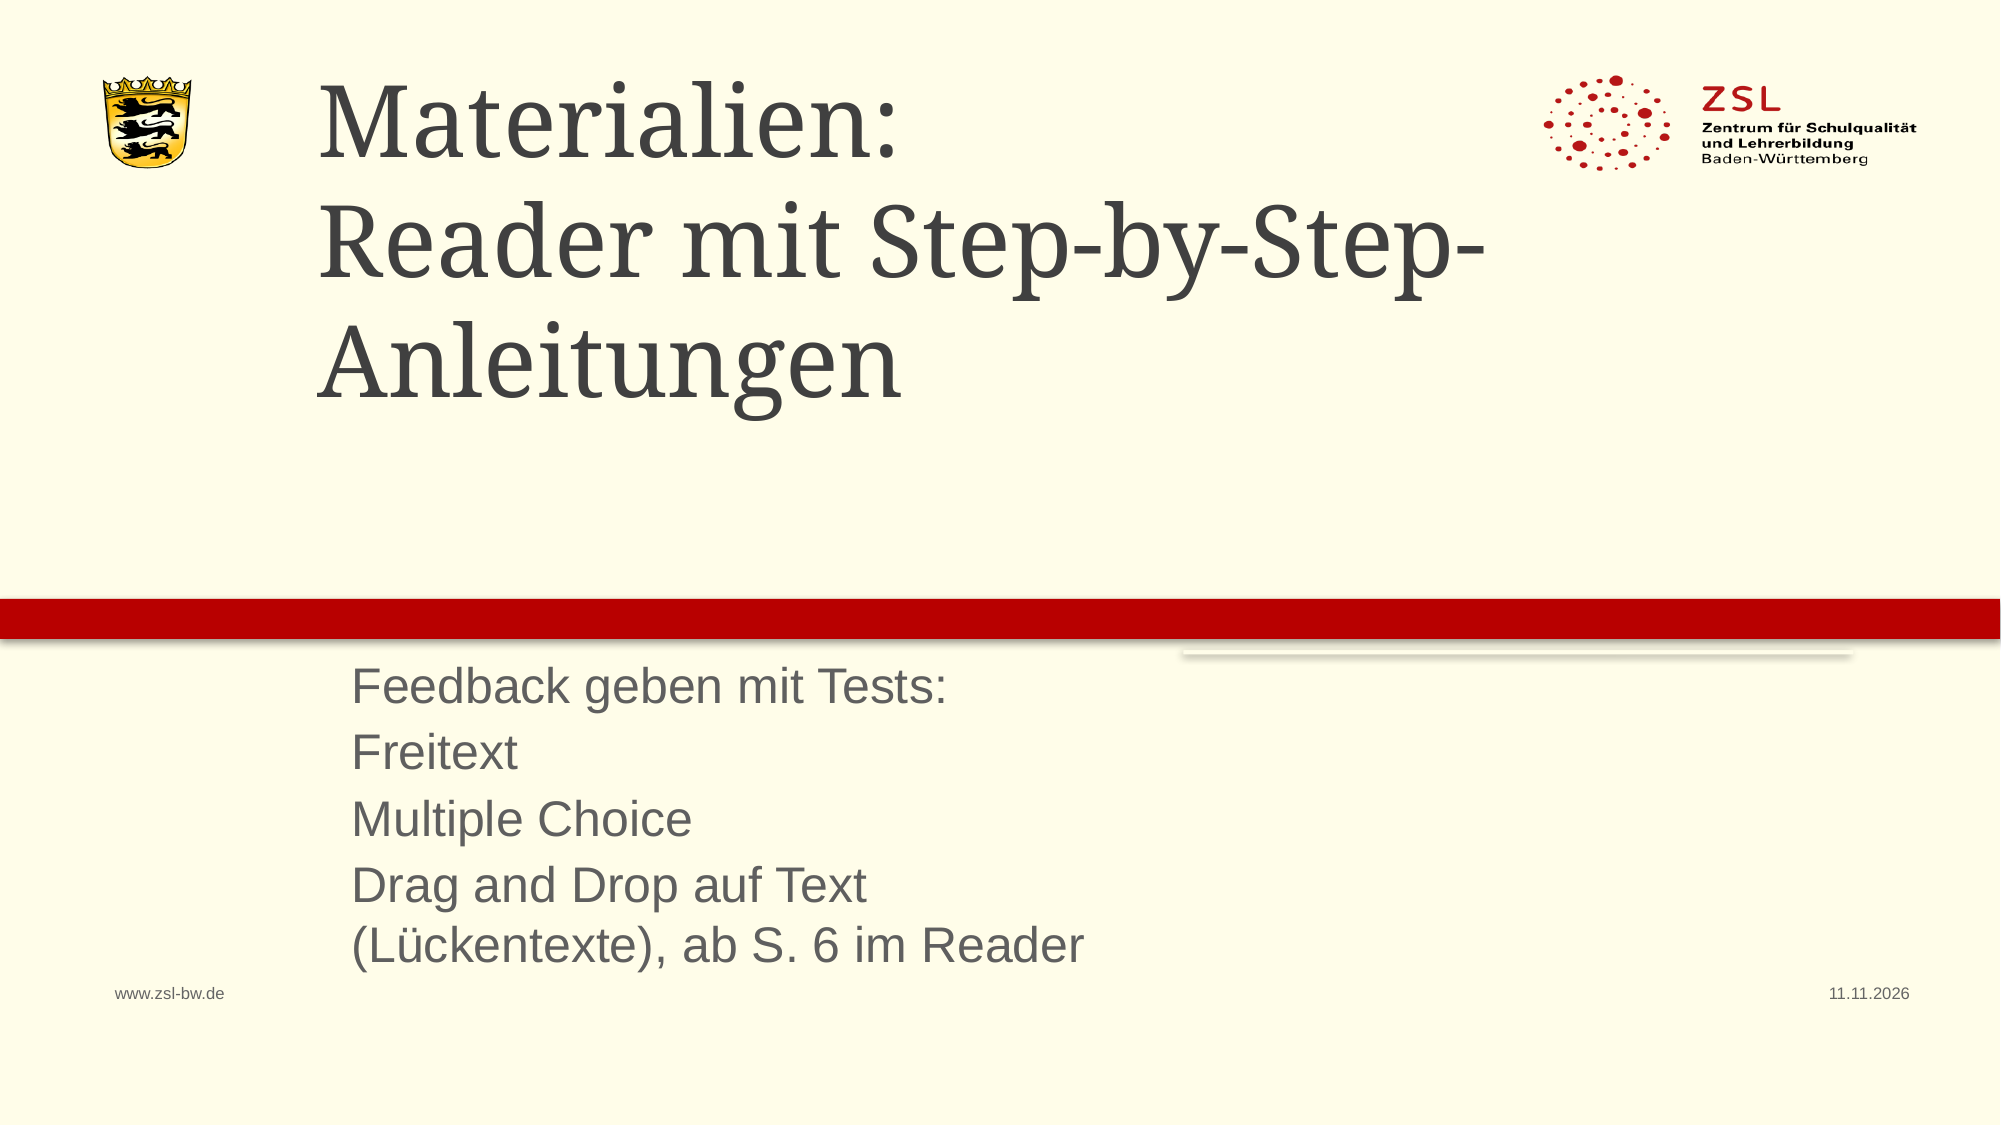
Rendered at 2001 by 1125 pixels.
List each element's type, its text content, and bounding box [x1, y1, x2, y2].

subtitle Feedback geben mit Tests: Freitext Multiple Choice Drag and Drop auf Text (Lückentexte), ab S. 6 im Reader [326, 586, 1136, 988]
picture [1671, 73, 1918, 172]
picture [99, 73, 196, 172]
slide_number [1731, 975, 1925, 1035]
title Materialien: Reader mit Step-by-Step-Anleitungen [303, 50, 1671, 507]
footer www.zsl-bw.de [99, 975, 691, 1035]
